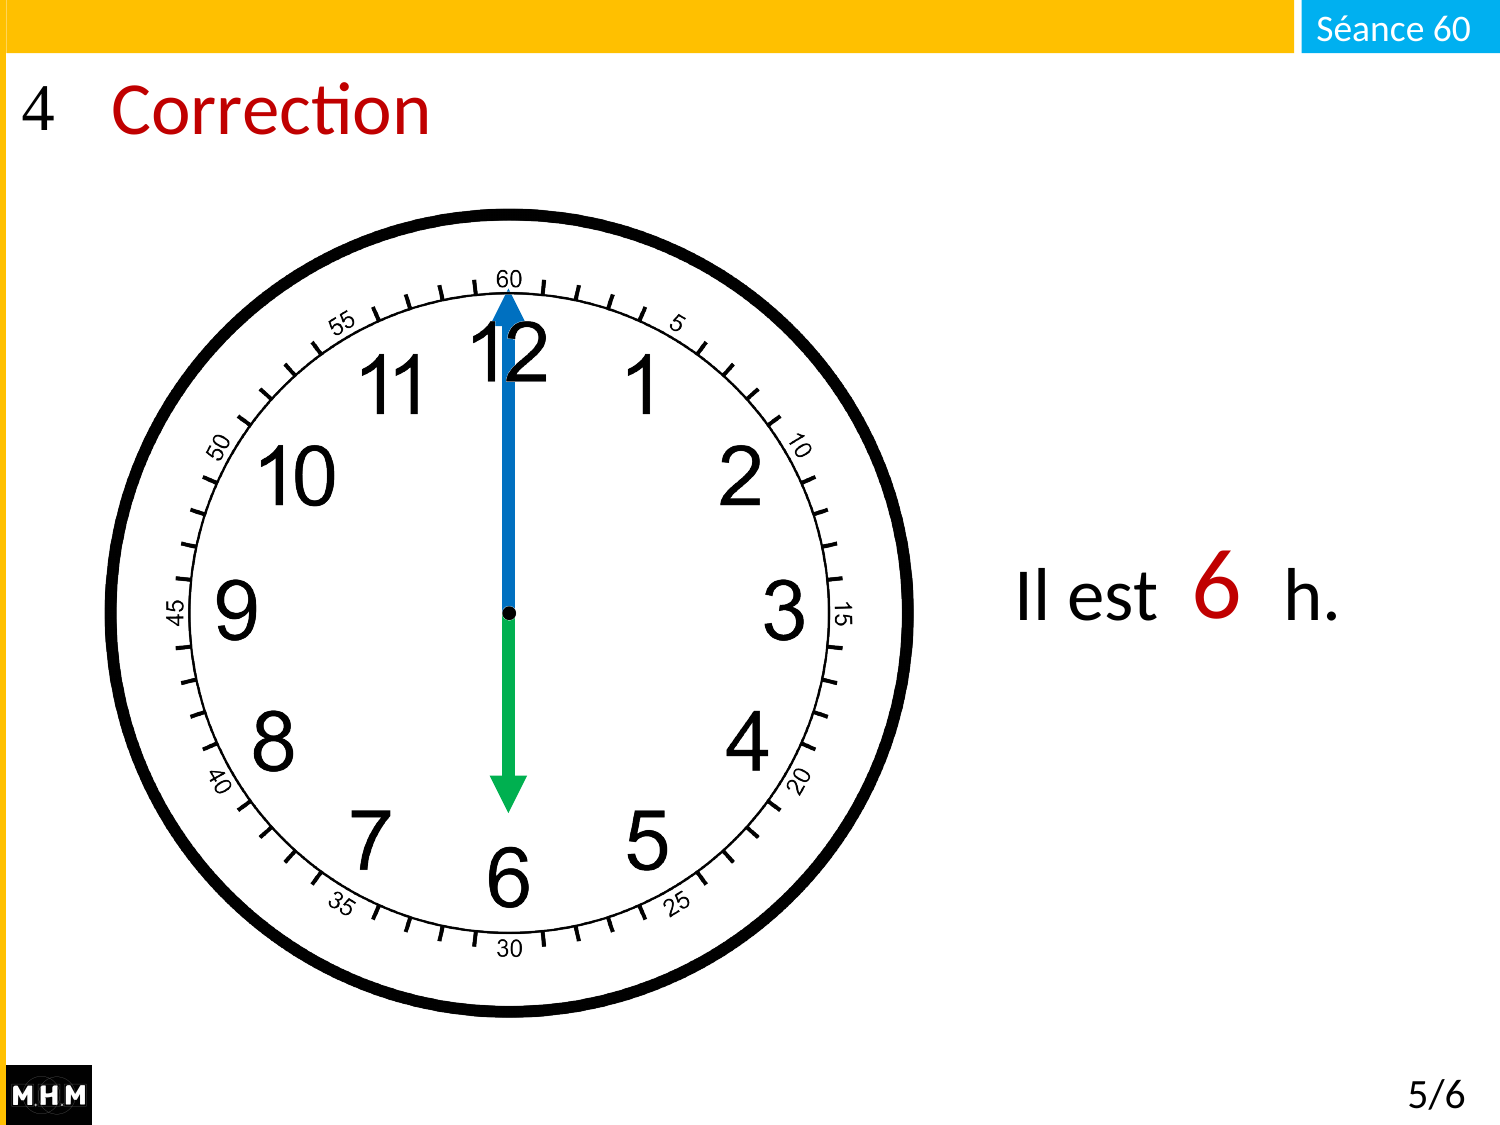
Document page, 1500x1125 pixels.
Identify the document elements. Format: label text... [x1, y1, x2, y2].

picture [6, 1065, 92, 1125]
picture [67, 187, 945, 1042]
list 5/6 [1373, 1064, 1500, 1125]
title Correction [96, 60, 1391, 160]
text_box 6 [1167, 536, 1267, 636]
text_box Il est . . . h. [999, 546, 1391, 646]
